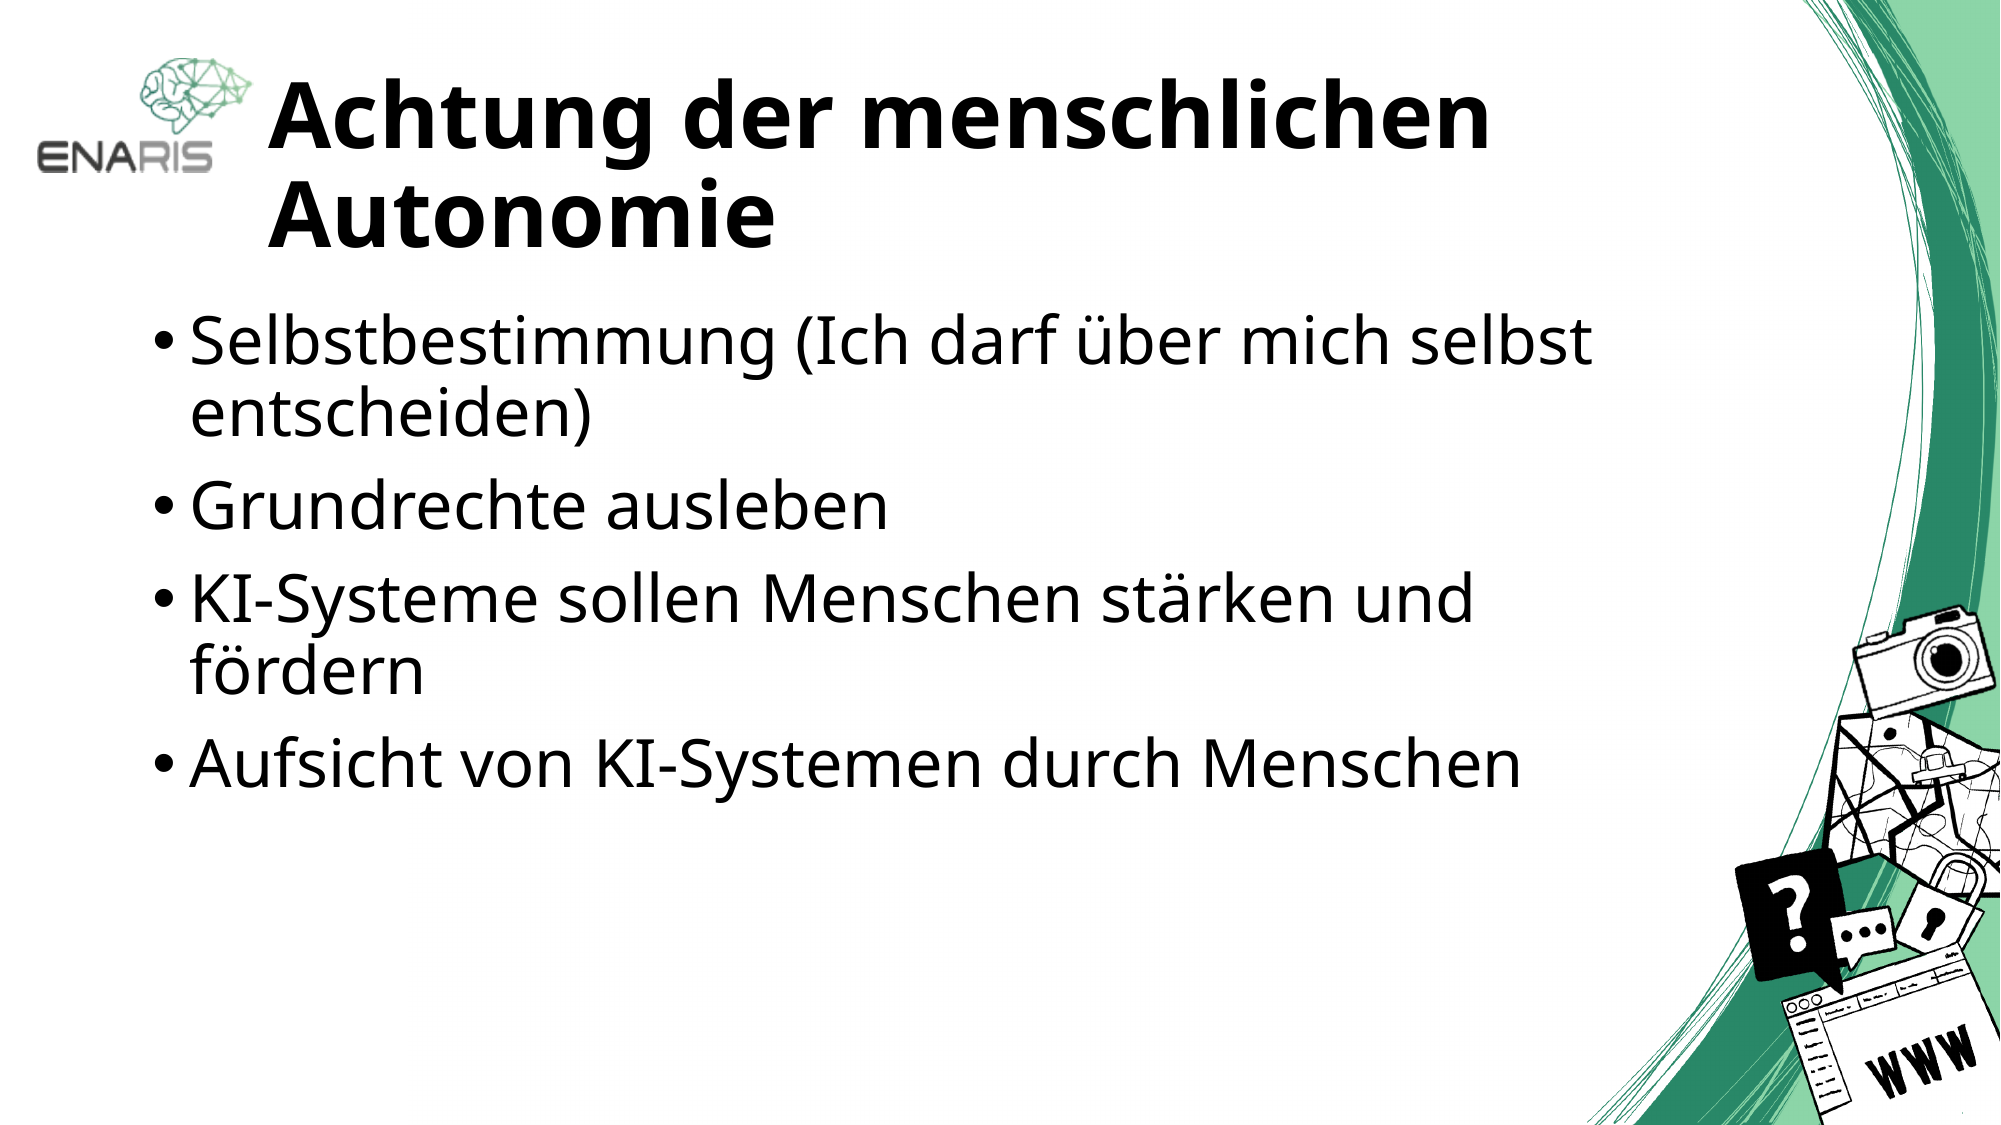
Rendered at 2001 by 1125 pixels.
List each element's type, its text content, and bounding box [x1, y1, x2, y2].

list Selbstbestimmung (Ich darf über mich selbst entscheiden) Grundrechte ausleben KI-Systeme sollen Menschen stärken und fördern Aufsicht von KI-Systemen durch Menschen [137, 299, 1728, 1014]
picture [408, 0, 2000, 1125]
title Achtung der menschlichen Autonomie [253, 59, 1863, 278]
picture [37, 58, 254, 173]
